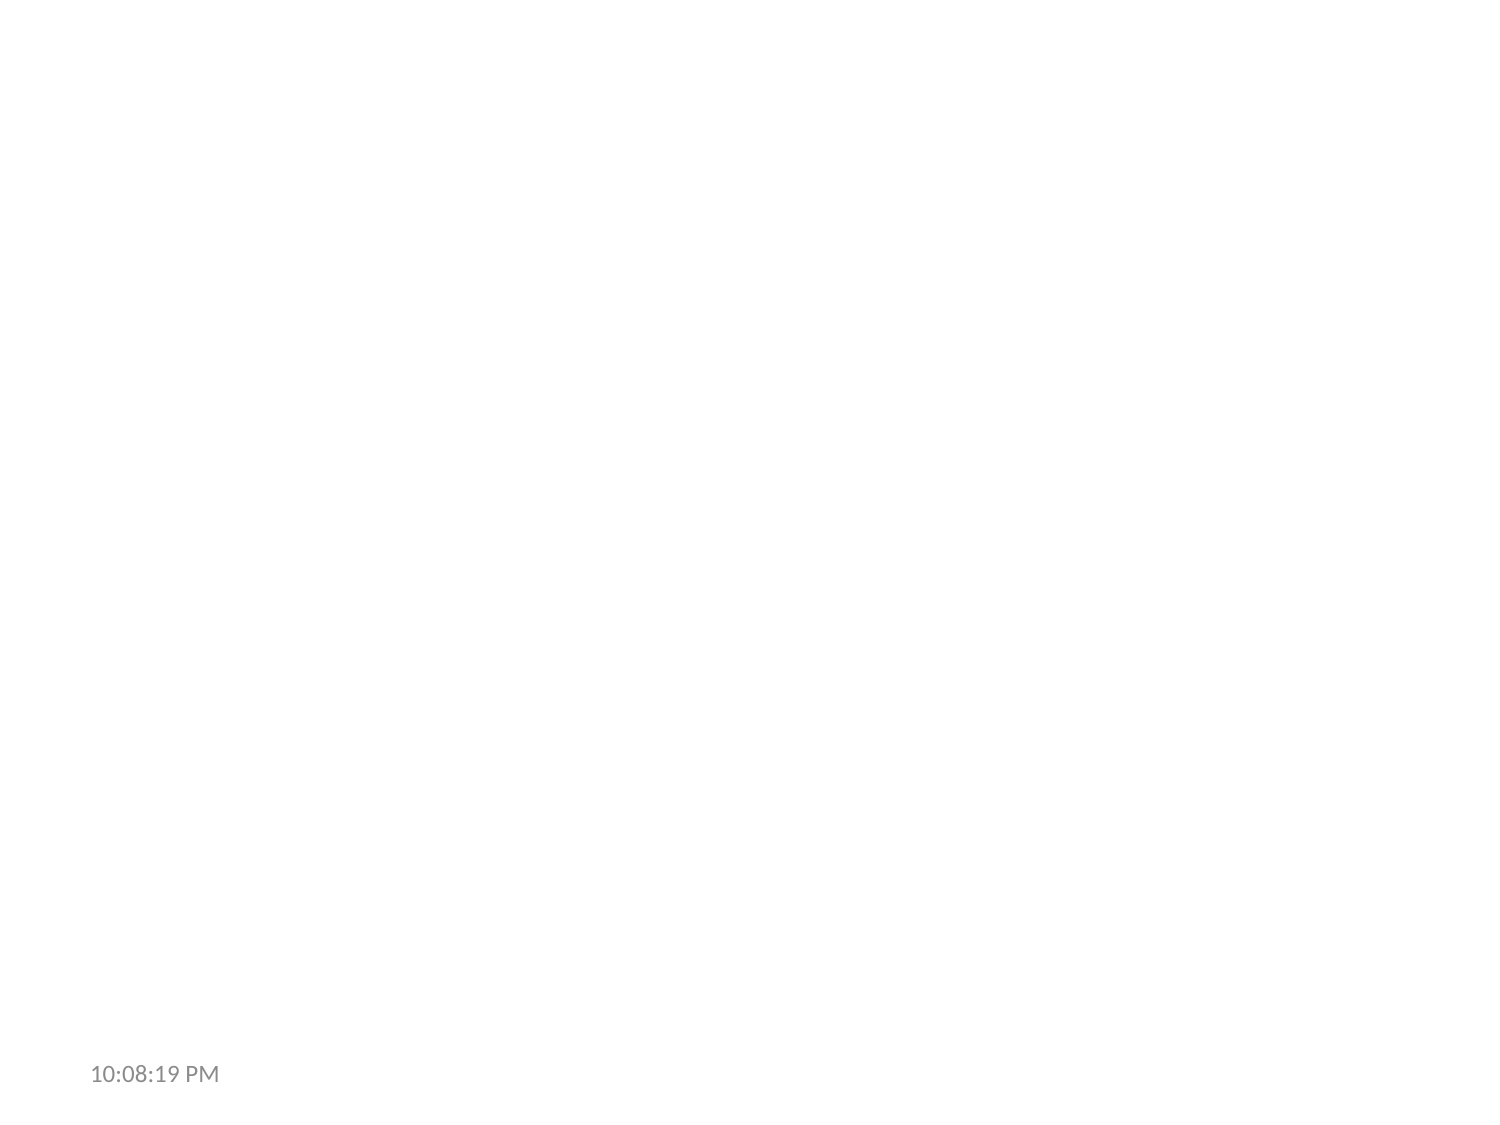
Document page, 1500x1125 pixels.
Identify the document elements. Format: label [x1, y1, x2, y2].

slide_number [75, 1042, 425, 1103]
